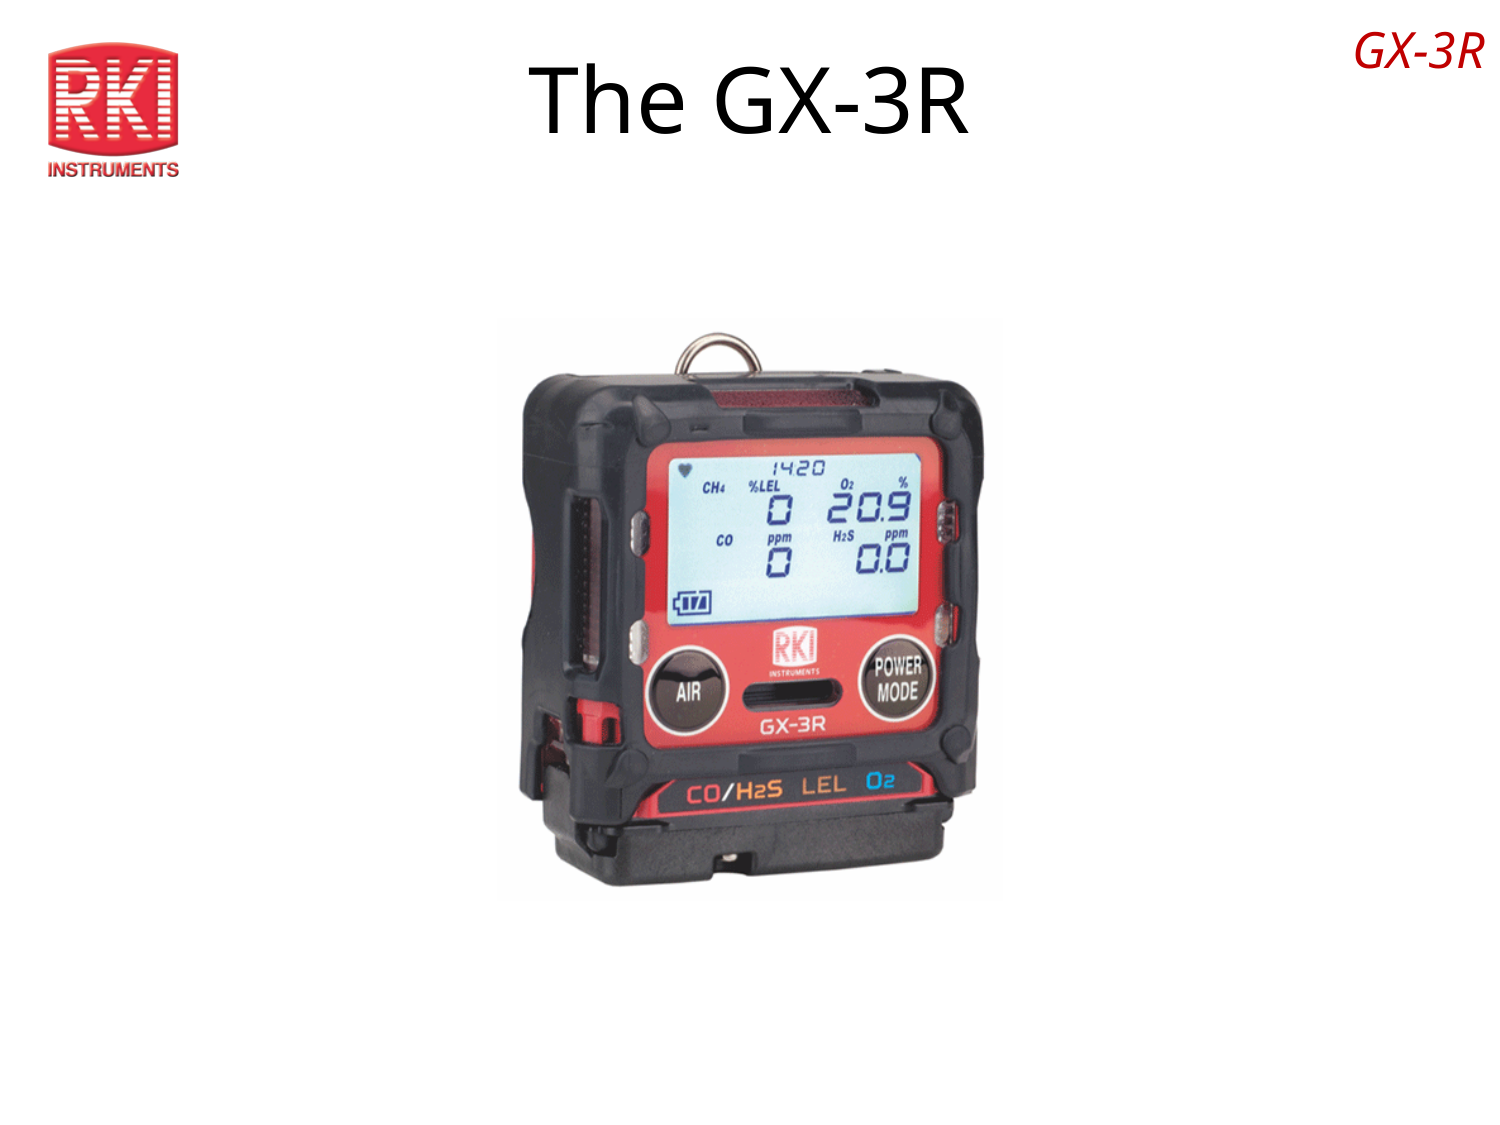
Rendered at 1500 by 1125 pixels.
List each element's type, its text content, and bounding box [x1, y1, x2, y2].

title The GX-3R [112, 41, 1388, 153]
picture [496, 317, 1003, 902]
picture [37, 37, 188, 184]
text_box GX-3R [1307, 11, 1500, 87]
